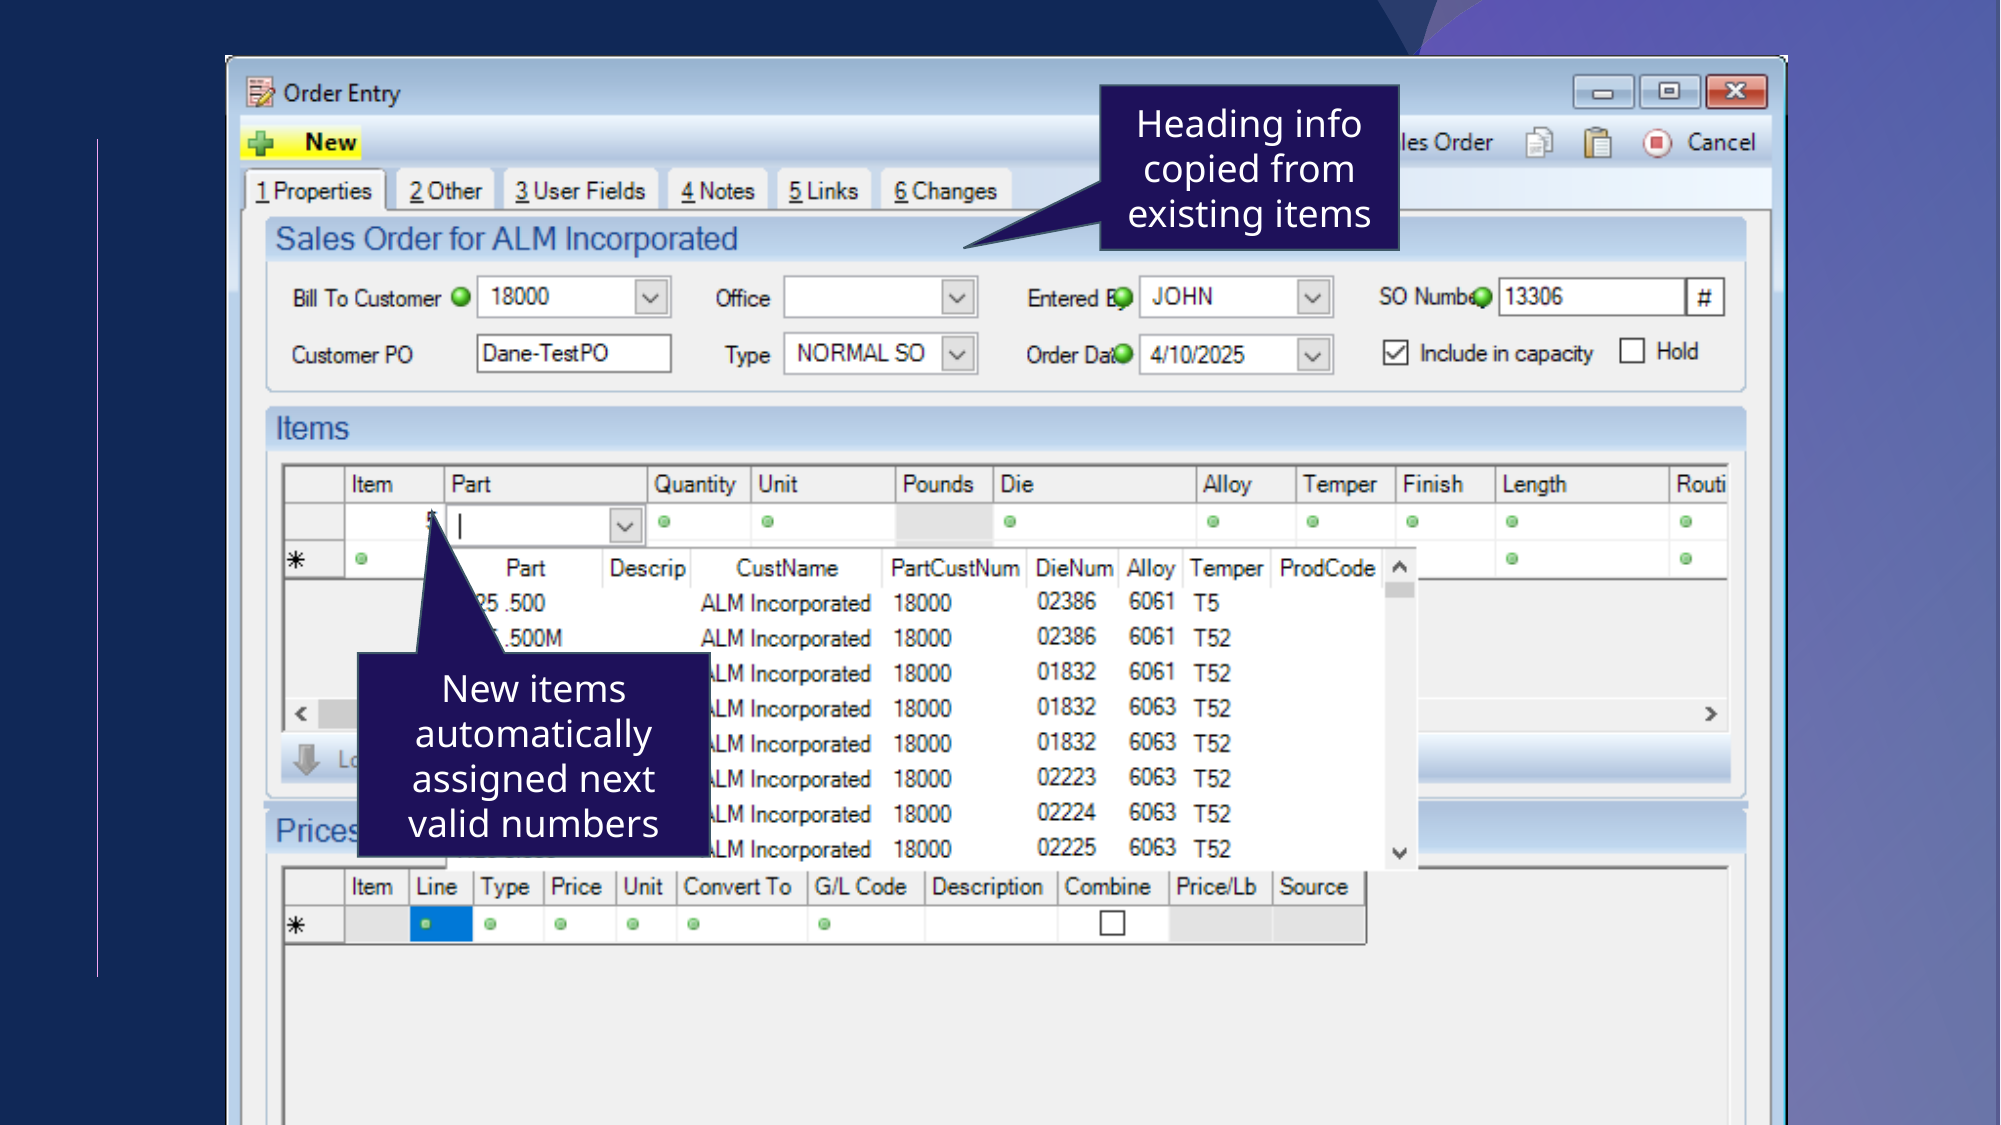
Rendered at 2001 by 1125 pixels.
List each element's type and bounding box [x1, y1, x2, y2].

picture [224, 55, 1788, 1125]
